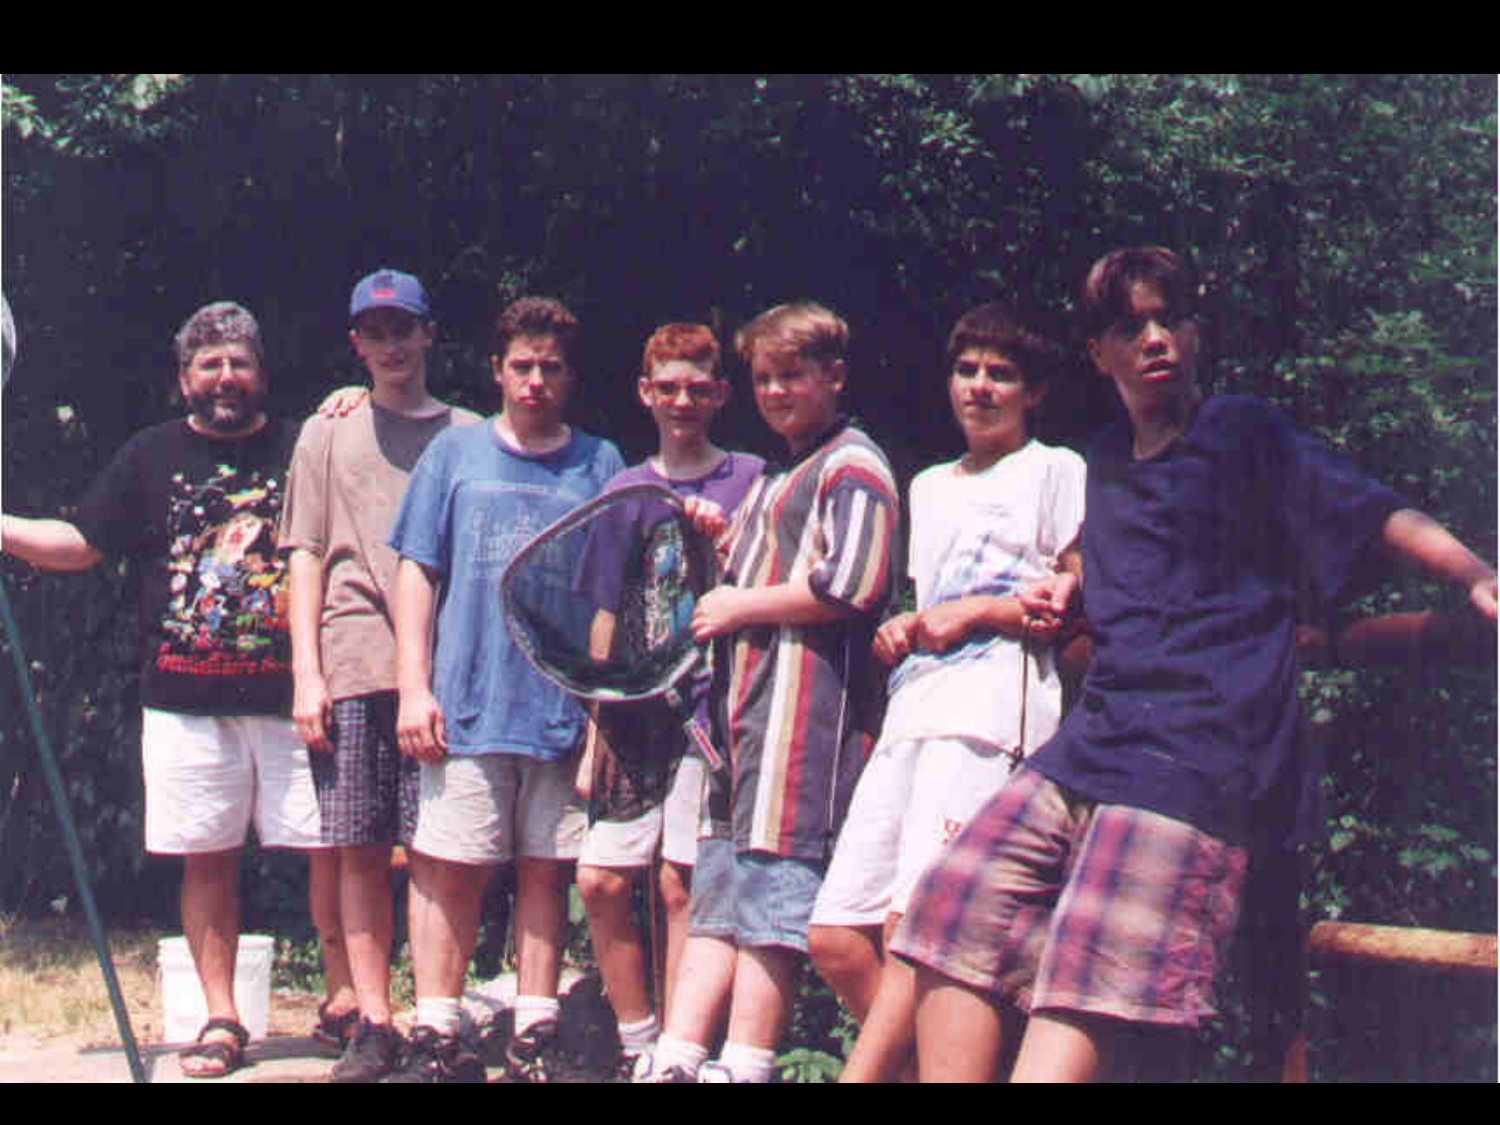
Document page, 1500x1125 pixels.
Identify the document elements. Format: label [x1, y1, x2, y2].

picture [0, 74, 1500, 1083]
